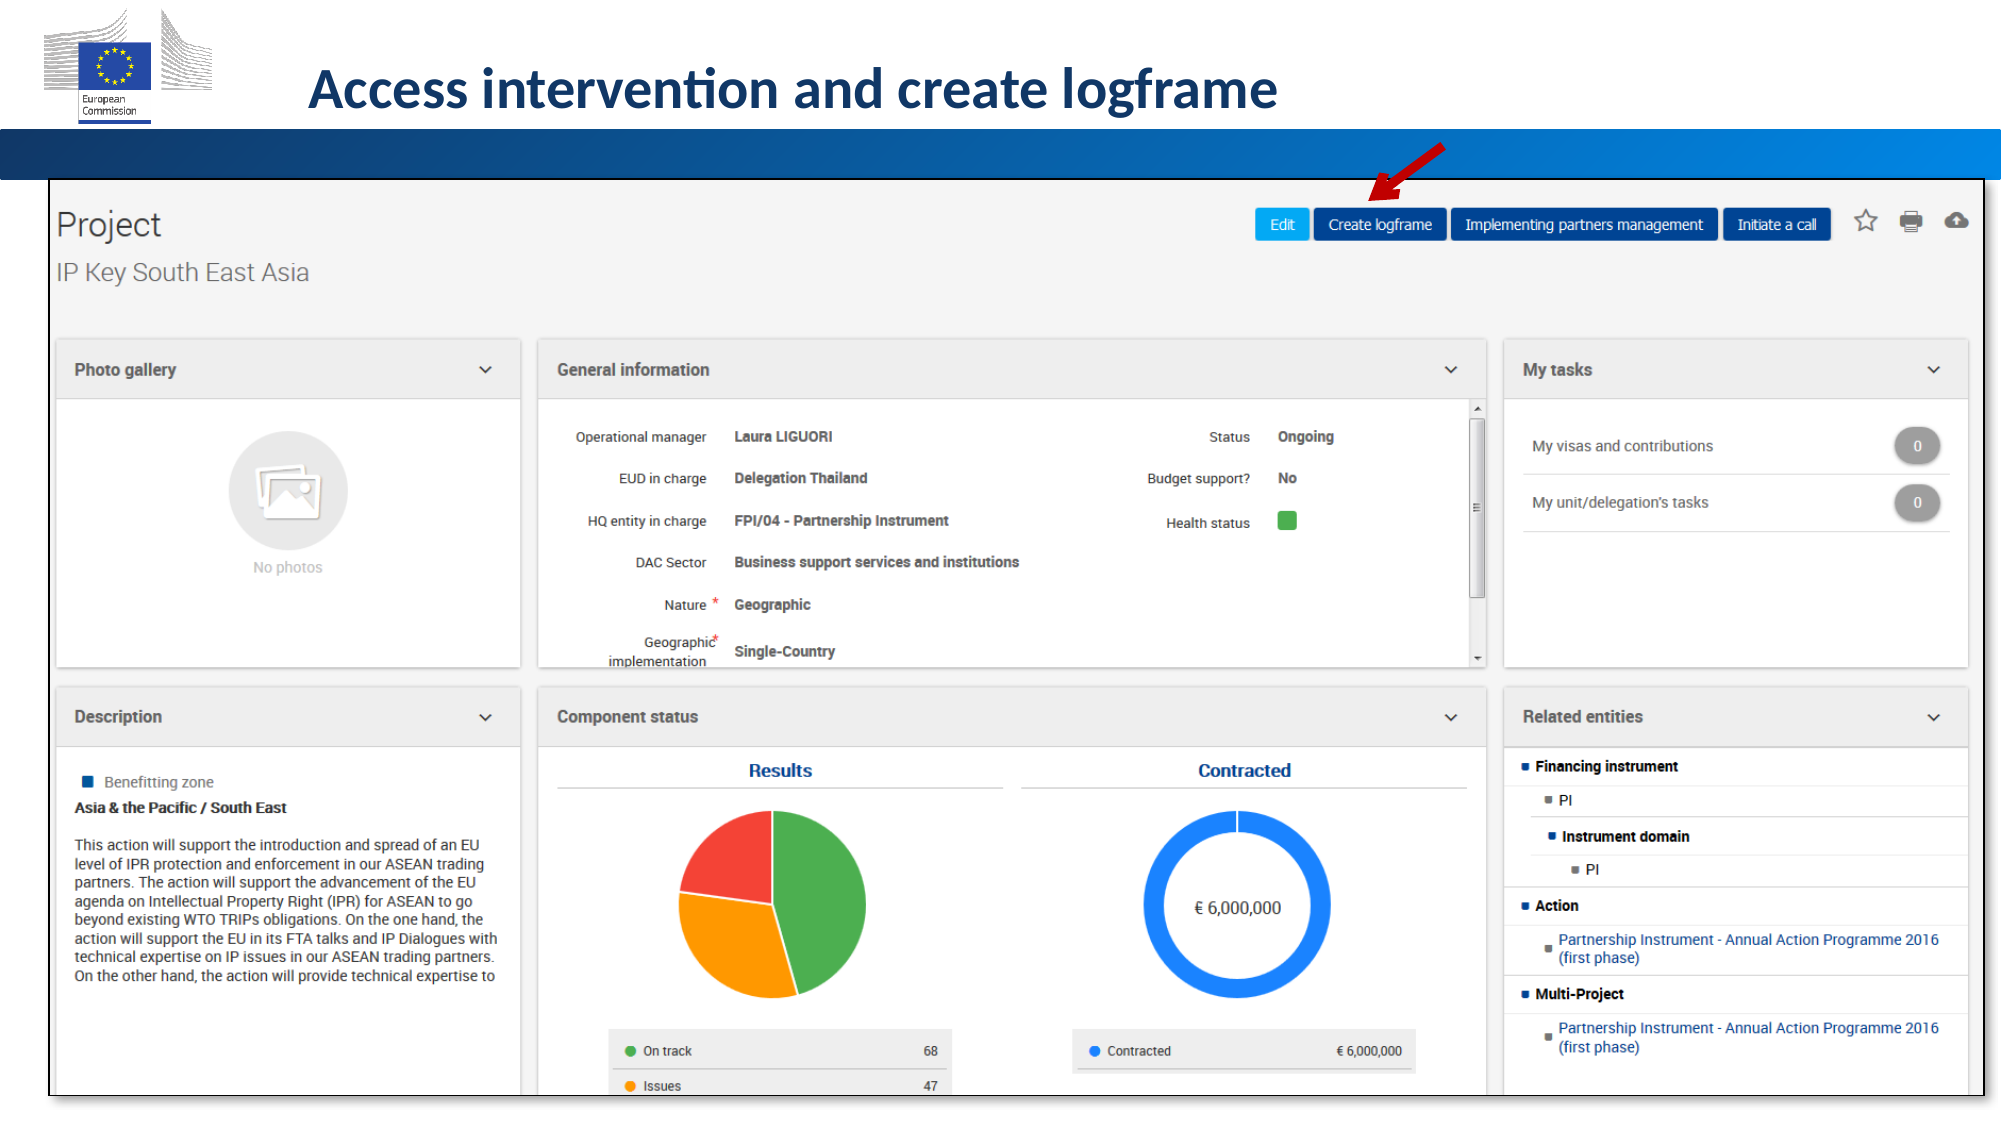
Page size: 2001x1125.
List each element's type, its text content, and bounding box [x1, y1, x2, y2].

title Access intervention and create logframe [293, 12, 1993, 167]
picture [44, 8, 212, 124]
picture [49, 179, 1984, 1095]
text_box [1368, 145, 1444, 201]
